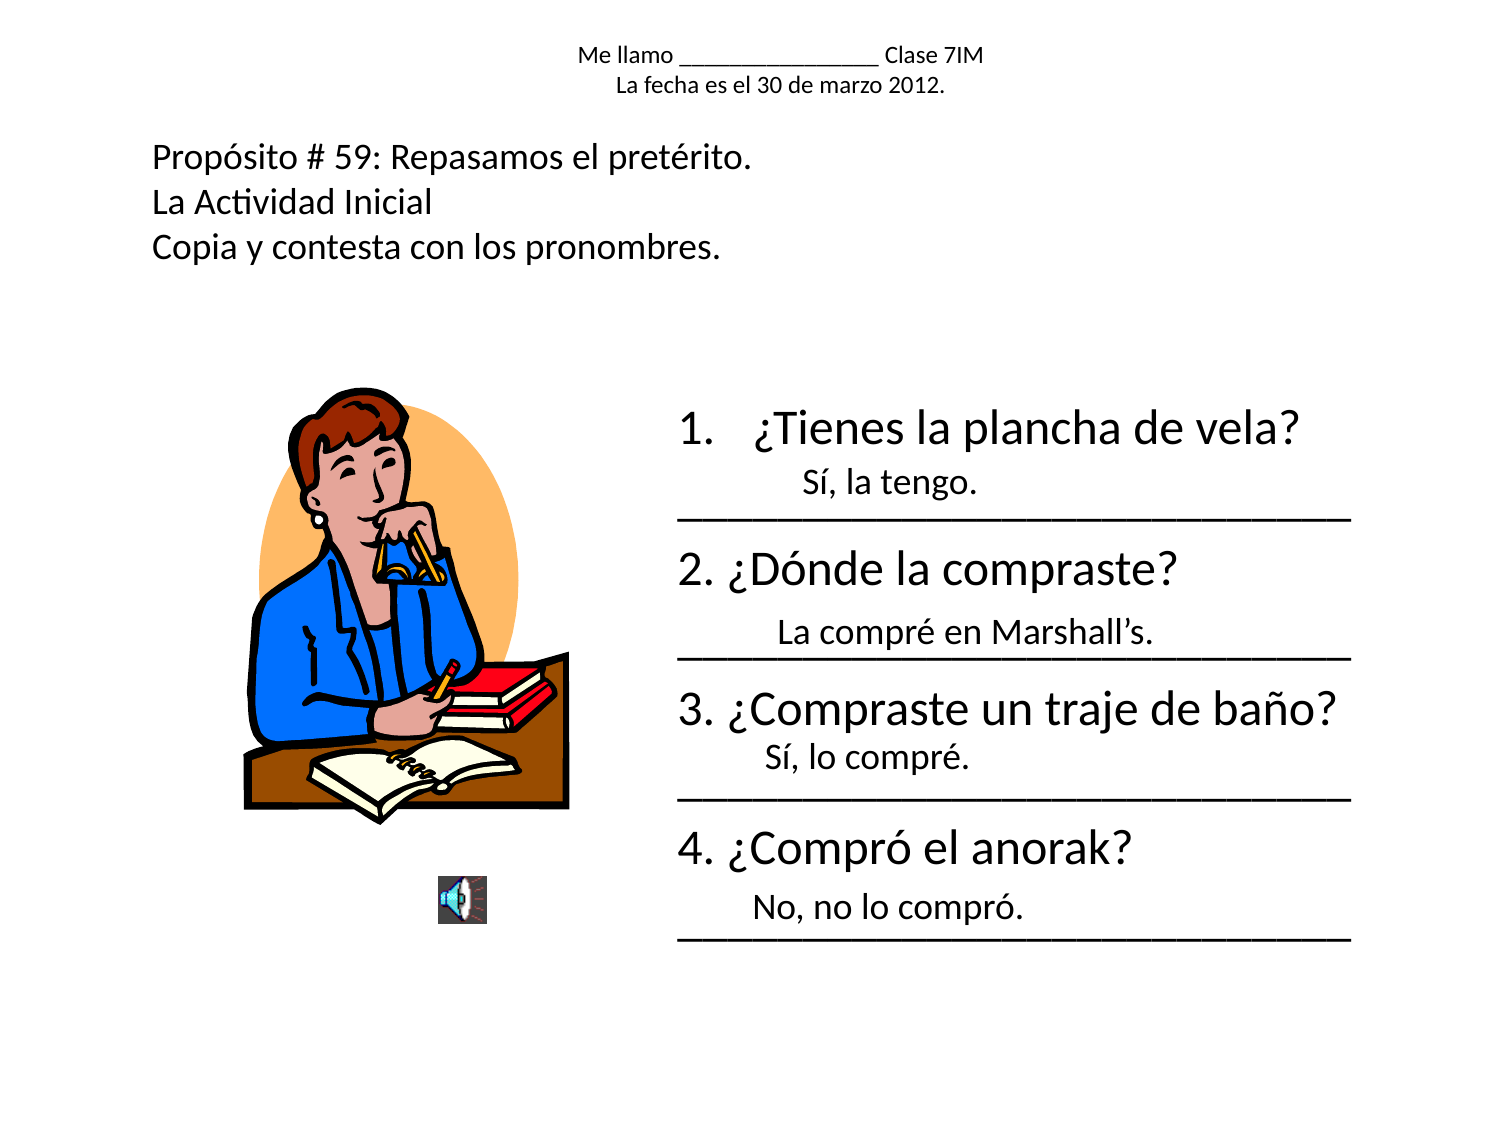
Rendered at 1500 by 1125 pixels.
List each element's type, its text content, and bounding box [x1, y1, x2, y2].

text_box Sí, lo compré. [750, 724, 1313, 785]
picture [437, 874, 488, 926]
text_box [243, 387, 570, 826]
text_box Propósito # 59: Repasamos el pretérito. La Actividad Inicial Copia y contesta con los pronombres. [137, 124, 1413, 275]
title Me llamo ________________ Clase 7IM La fecha es el 30 de marzo 2012. [125, 24, 1438, 113]
text_box No, no lo compró. [737, 874, 1300, 935]
text_box La compré en Marshall’s. [762, 599, 1325, 660]
list ¿Tienes la plancha de vela? ___________________________ 2. ¿Dónde la compraste? ___________________________ 3. ¿Compraste un traje de baño? ___________________________ 4. ¿Compró el anorak? ___________________________ [662, 387, 1463, 1000]
text_box Sí, la tengo. [787, 449, 1288, 510]
